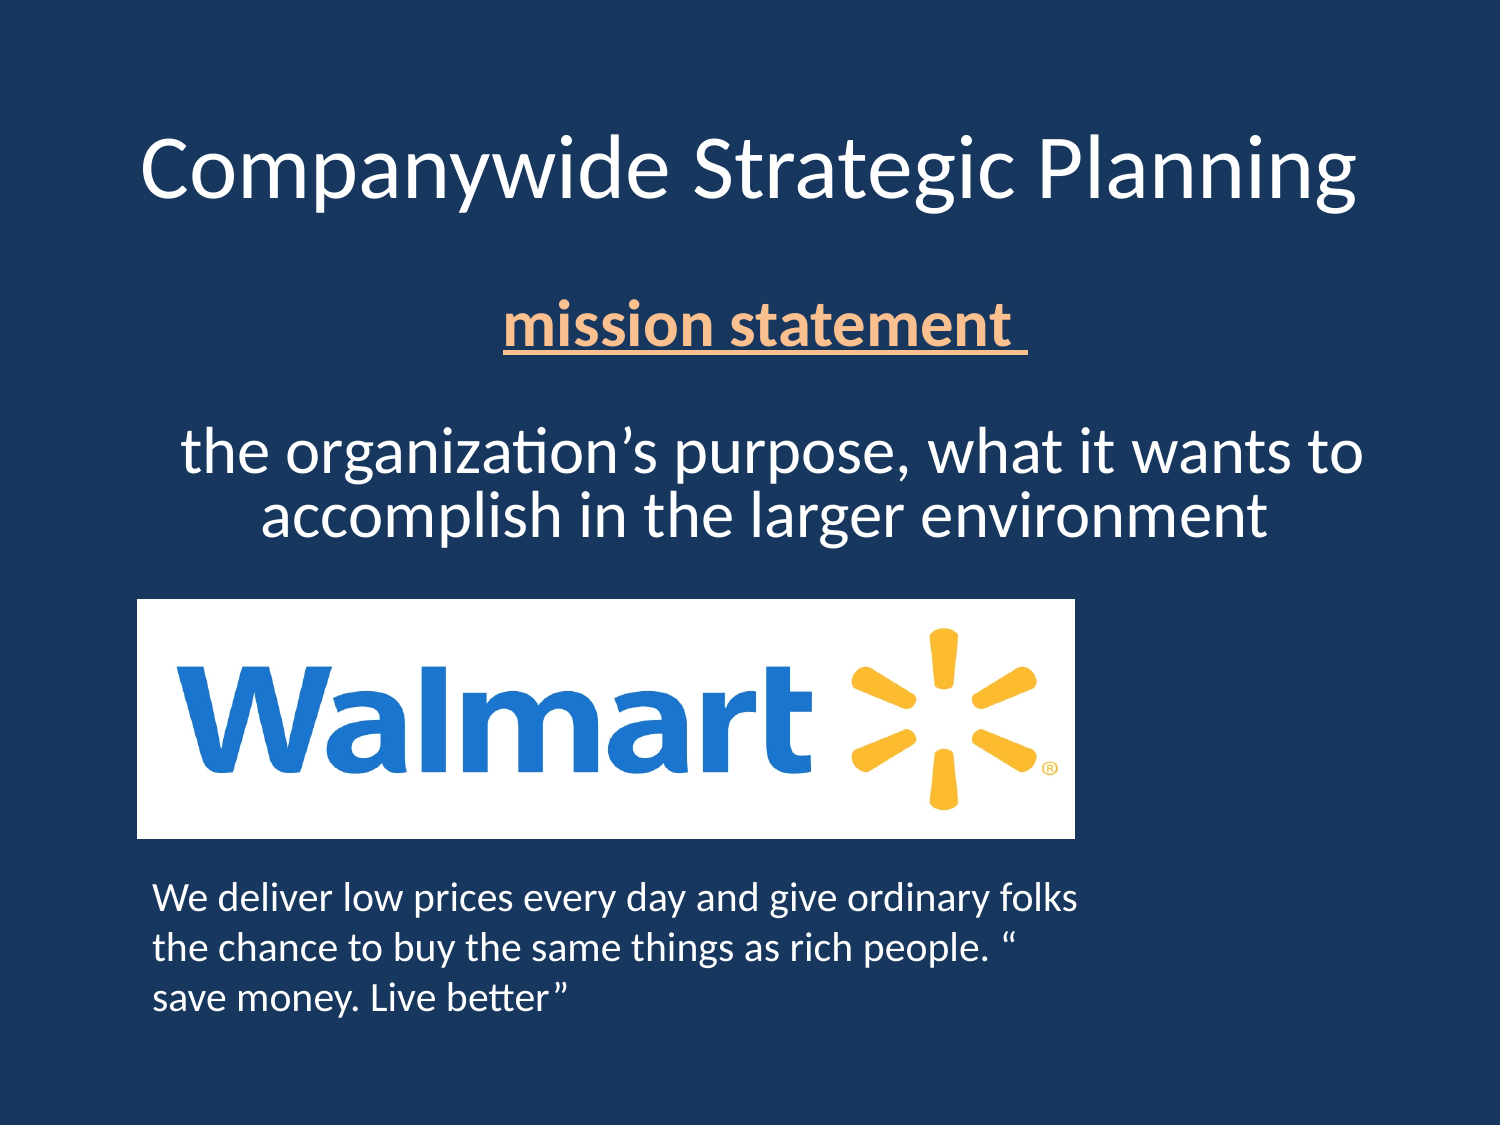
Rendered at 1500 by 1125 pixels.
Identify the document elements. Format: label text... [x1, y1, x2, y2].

text_box mission statement the organization’s purpose, what it wants to accomplish in the larger environment [118, 287, 1413, 558]
picture [137, 599, 1076, 839]
text_box We deliver low prices every day and give ordinary folks the chance to buy the same things as rich people. “ save money. Live better” [137, 862, 1100, 1028]
text_box Companywide Strategic Planning [112, 99, 1388, 288]
